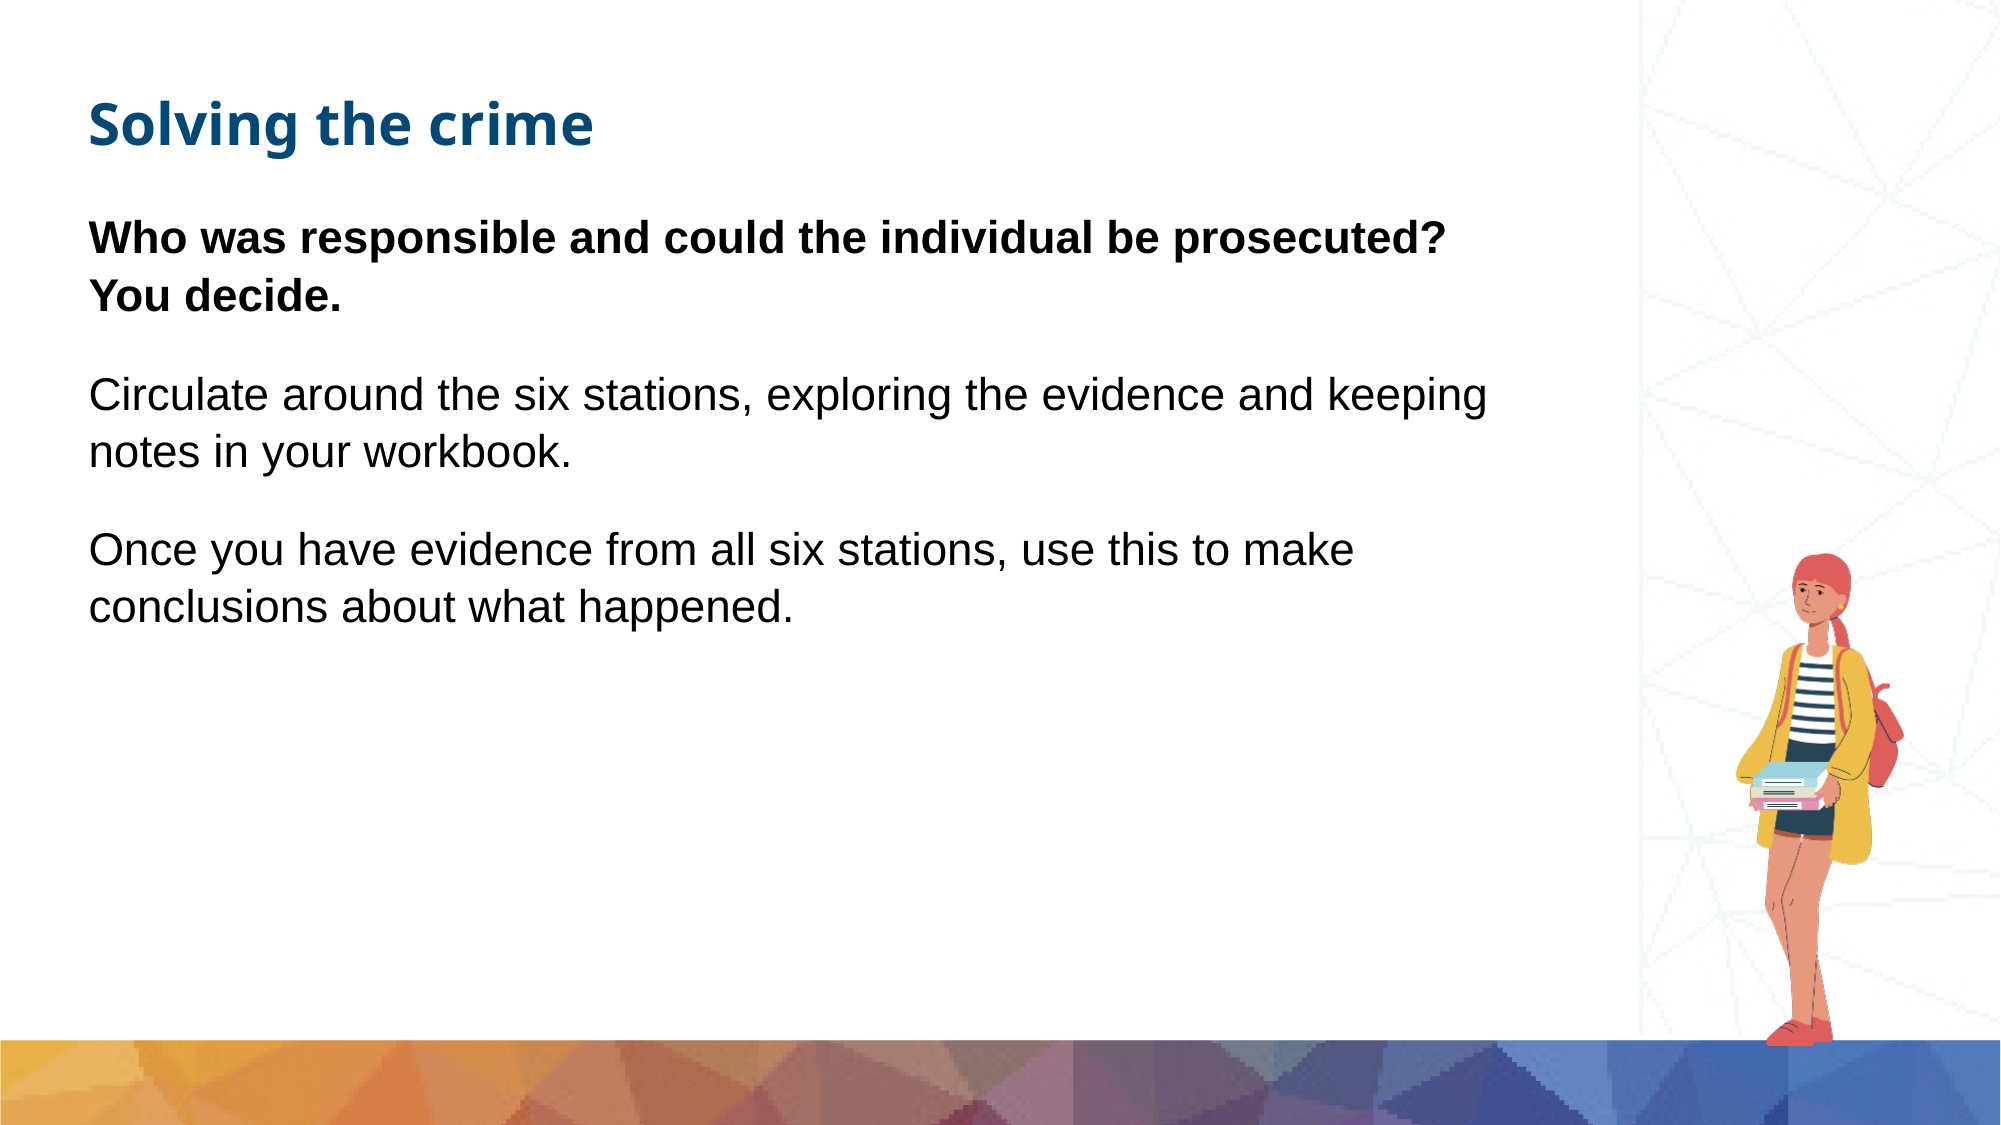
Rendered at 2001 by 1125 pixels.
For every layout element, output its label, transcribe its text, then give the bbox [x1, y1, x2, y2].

picture [0, 0, 2001, 1125]
list Who was responsible and could the individual be prosecuted? You decide. Circulate around the six stations, exploring the evidence and keeping notes in your workbook. Once you have evidence from all six stations, use this to make conclusions about what happened. [88, 206, 1565, 890]
title Solving the crime [88, 88, 1565, 161]
